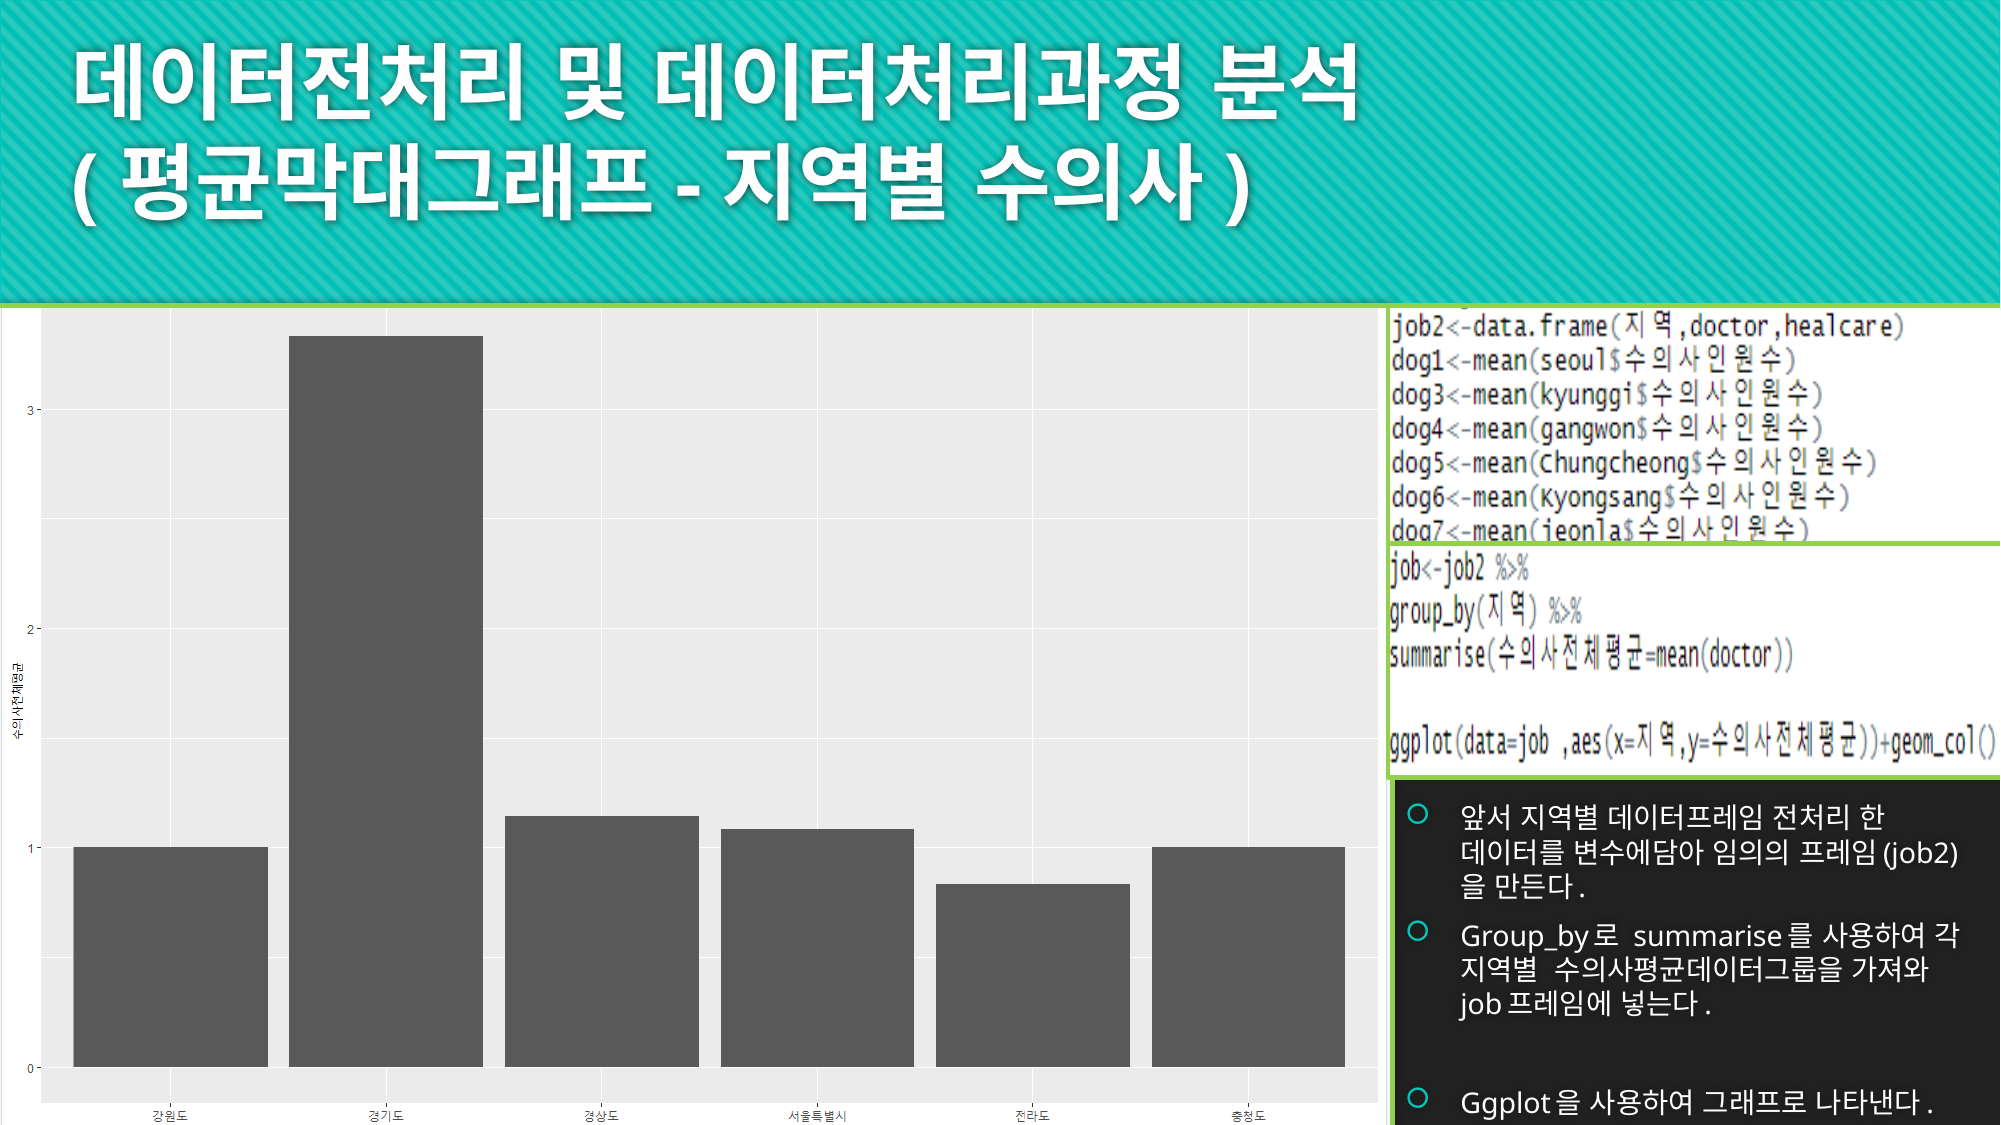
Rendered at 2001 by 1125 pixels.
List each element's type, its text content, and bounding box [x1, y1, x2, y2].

text_box 앞서 지역별 데이터프레임 전처리 한 데이터를 변수에담아 임의의 프레임(job2)을 만든다. Group_by로 summarise를 사용하여 각 지역별 수의사평균데이터그룹을 가져와 job프레임에 넣는다. Ggplot을 사용하여 그래프로 나타낸다. [1391, 792, 1992, 1125]
title 데이터전처리 및 데이터처리과정 분석 (평균막대그래프-지역별 수의사) [56, 78, 1928, 238]
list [0, 307, 1391, 1125]
picture [1389, 307, 2000, 776]
